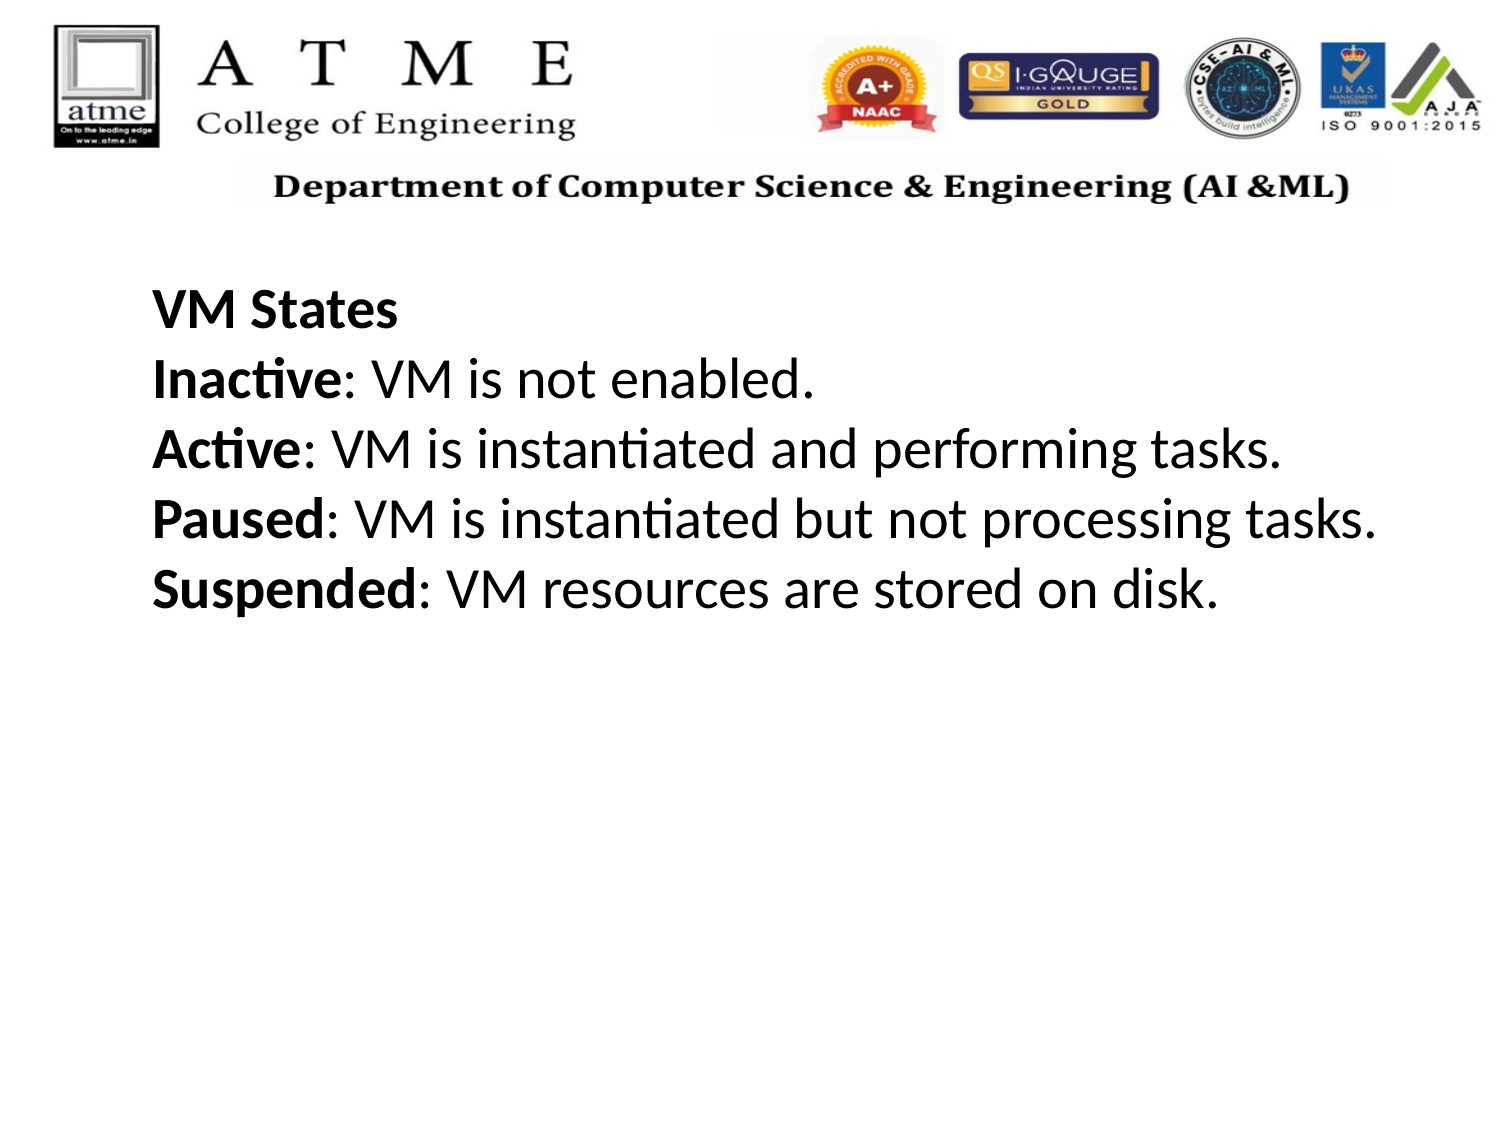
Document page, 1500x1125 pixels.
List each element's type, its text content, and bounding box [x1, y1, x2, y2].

picture [24, 0, 1500, 226]
text_box VM States Inactive: VM is not enabled. Active: VM is instantiated and performing tasks. Paused: VM is instantiated but not processing tasks. Suspended: VM resources are stored on disk. [137, 262, 1463, 628]
